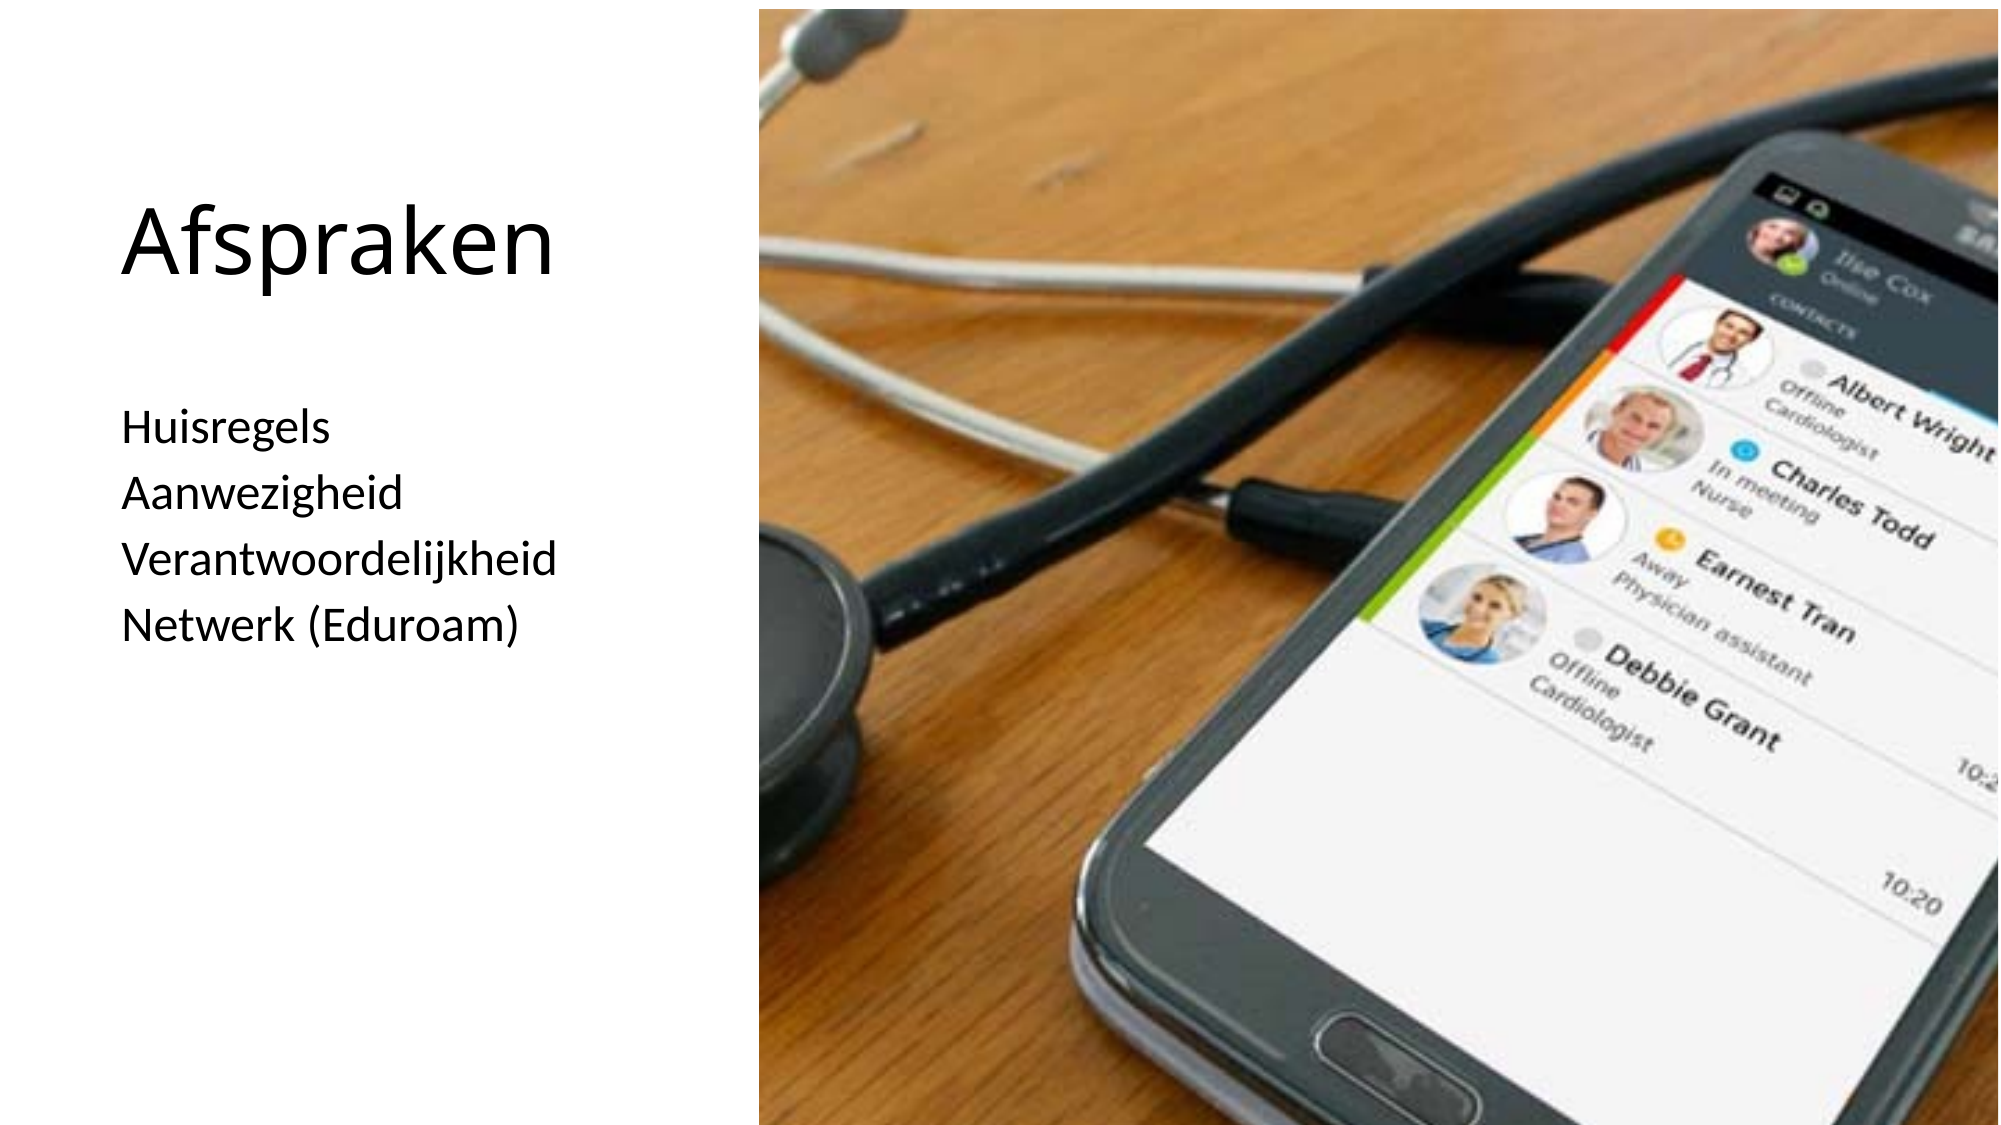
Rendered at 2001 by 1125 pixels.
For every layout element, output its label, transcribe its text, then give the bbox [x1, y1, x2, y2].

title Afspraken [106, 103, 706, 379]
list Huisregels Aanwezigheid Verantwoordelijkheid Netwerk (Eduroam) [106, 399, 706, 1021]
picture [759, 9, 1999, 1125]
